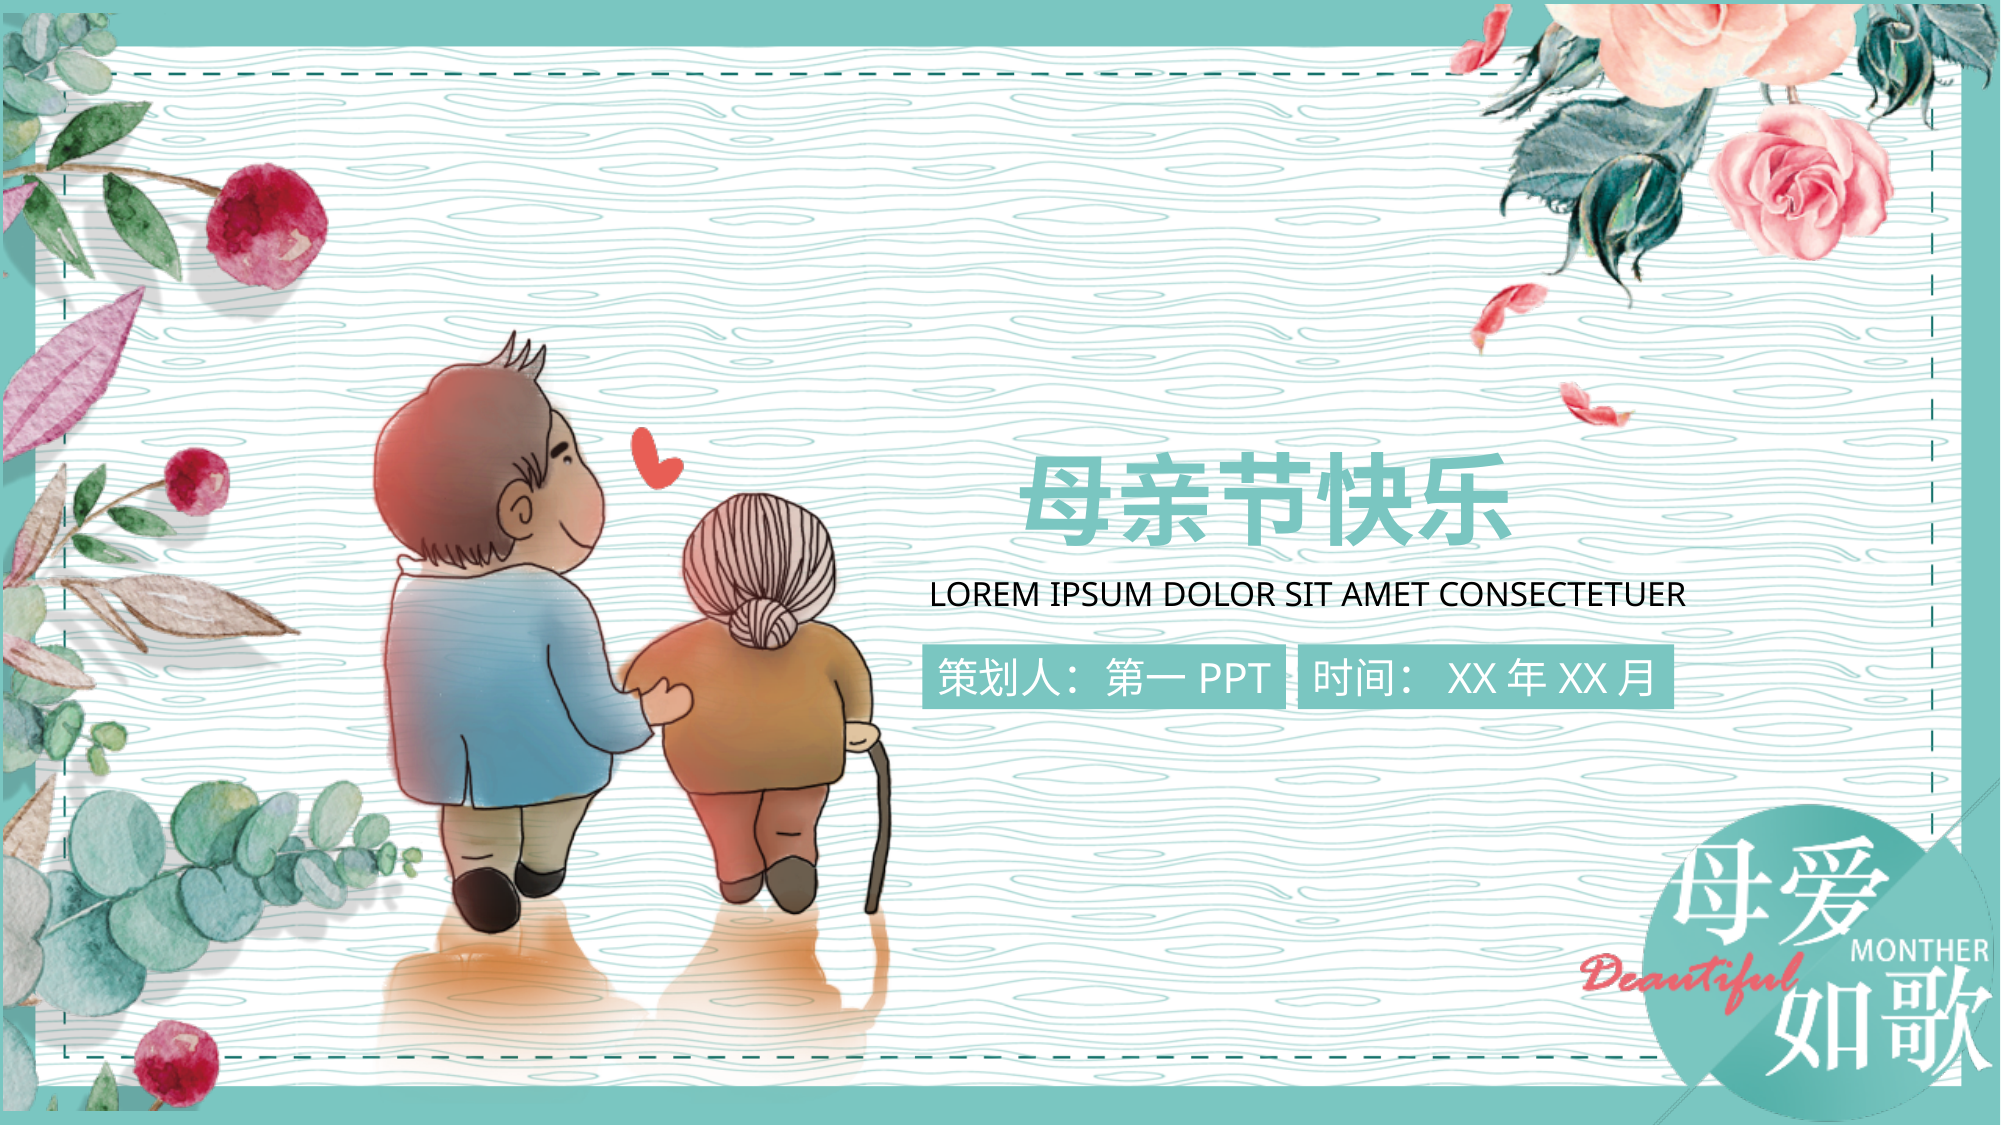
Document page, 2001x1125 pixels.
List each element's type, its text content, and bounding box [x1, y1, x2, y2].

text_box LOREM IPSUM DOLOR SIT AMET CONSECTETUER [970, 566, 1703, 621]
text_box 时间：XX年XX月 [1297, 644, 1675, 710]
picture [0, 0, 2001, 1125]
text_box 策划人：第一PPT [970, 644, 1286, 710]
text_box 母亲节快乐 [1000, 429, 1804, 565]
